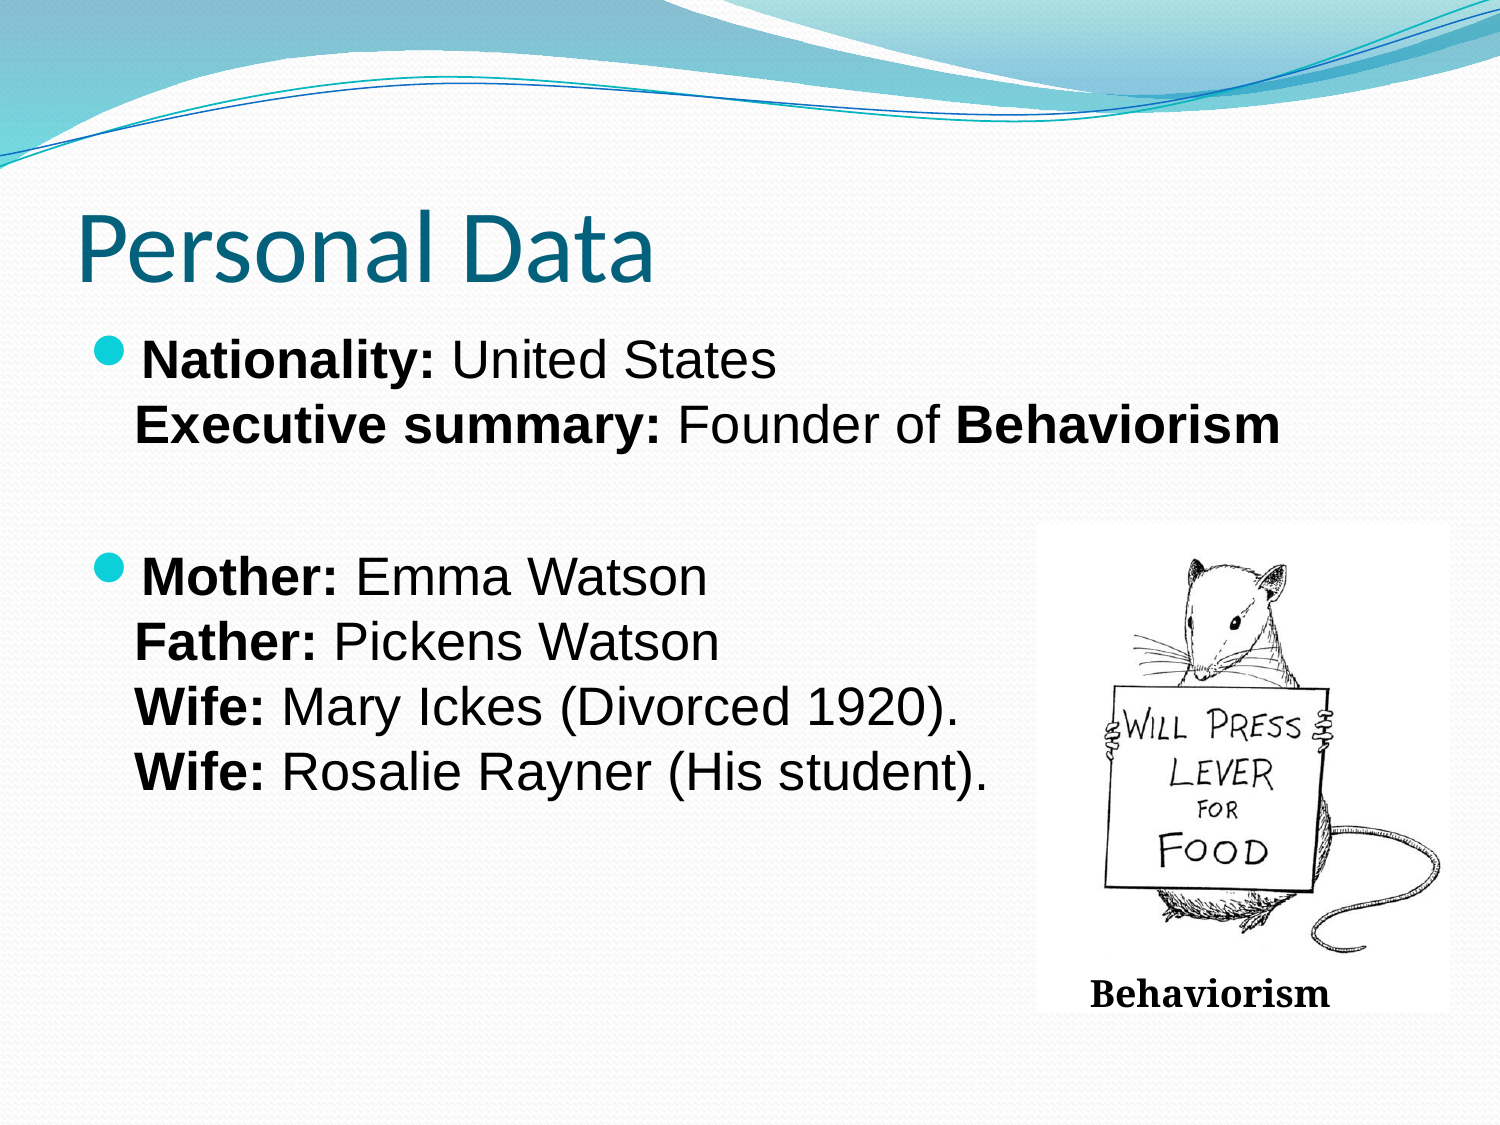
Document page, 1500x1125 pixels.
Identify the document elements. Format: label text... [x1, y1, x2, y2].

picture [1037, 524, 1451, 1012]
title Personal Data [75, 115, 1425, 303]
list Nationality: United States Executive summary: Founder of Behaviorism Mother: Emma Watson Father: Pickens Watson Wife: Mary Ickes (Divorced 1920). Wife: Rosalie Rayner (His student). [75, 317, 1425, 1038]
